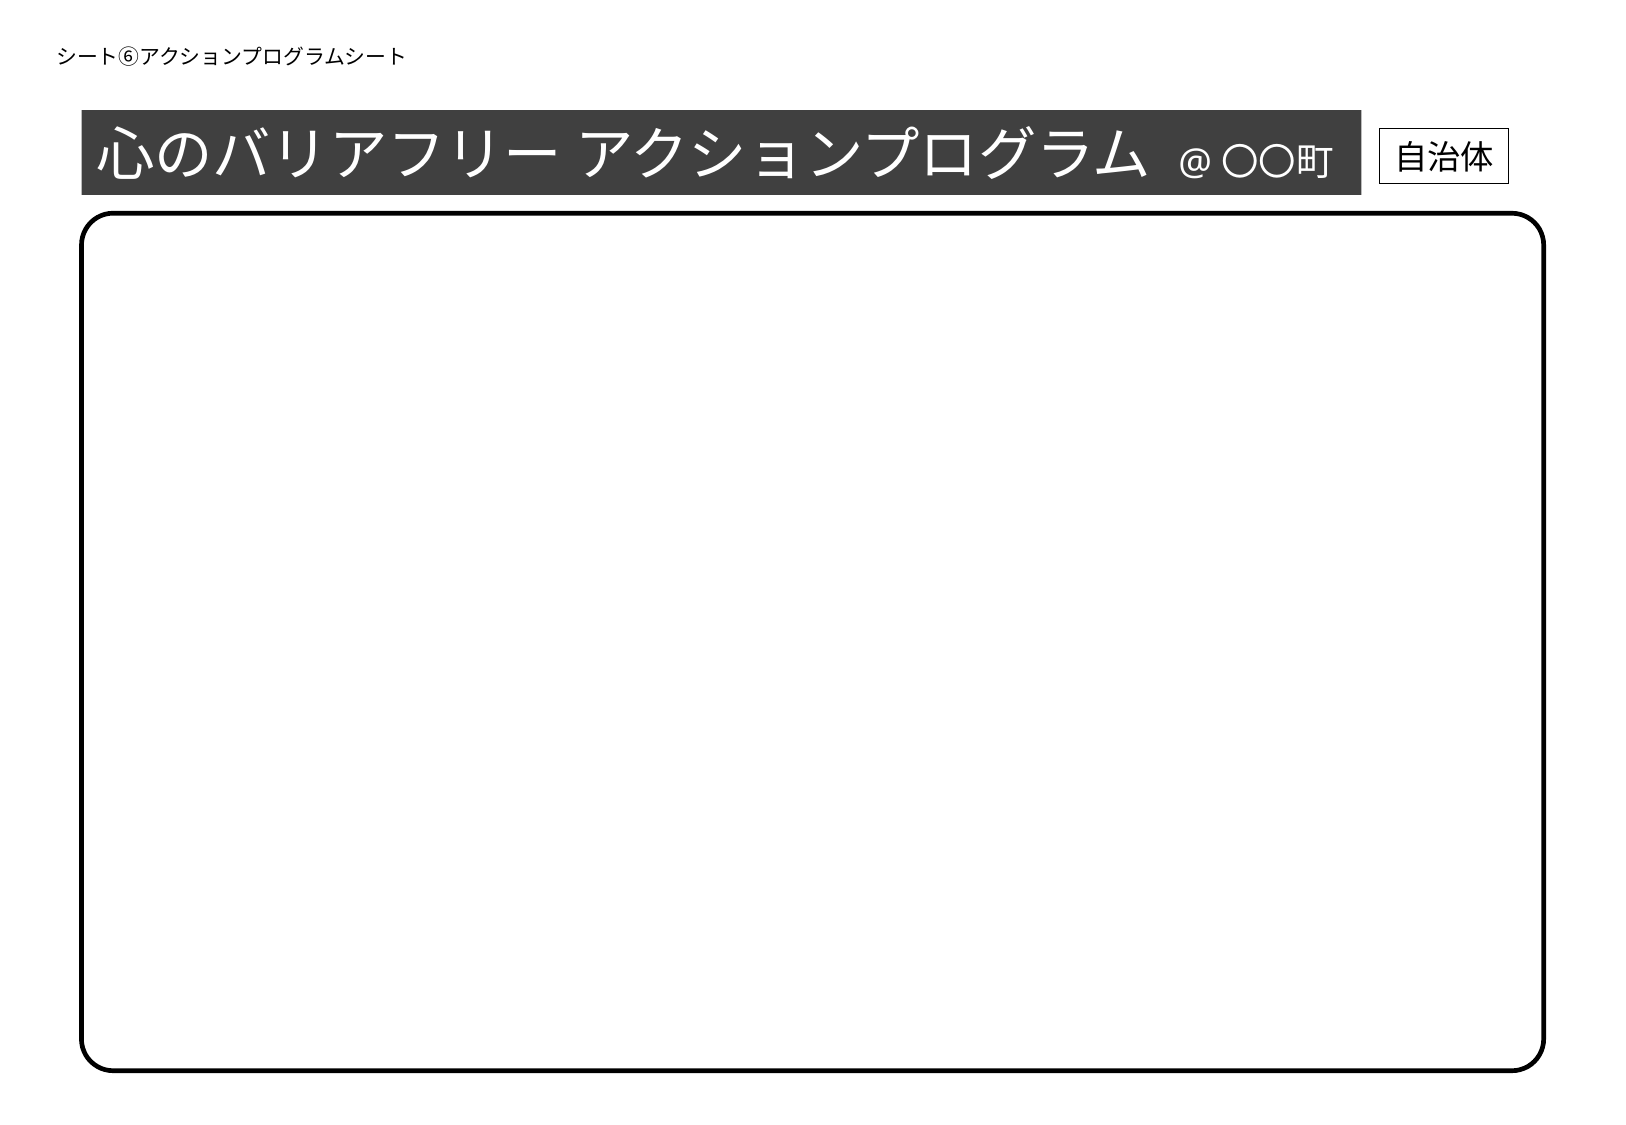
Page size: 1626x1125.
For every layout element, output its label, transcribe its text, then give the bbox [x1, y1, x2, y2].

text_box シート⑥アクションプログラムシート [41, 36, 423, 77]
text_box 自治体 [1379, 128, 1509, 184]
text_box 心のバリアフリー アクションプログラム @〇〇町 [81, 110, 1362, 195]
text_box [80, 212, 1545, 1072]
